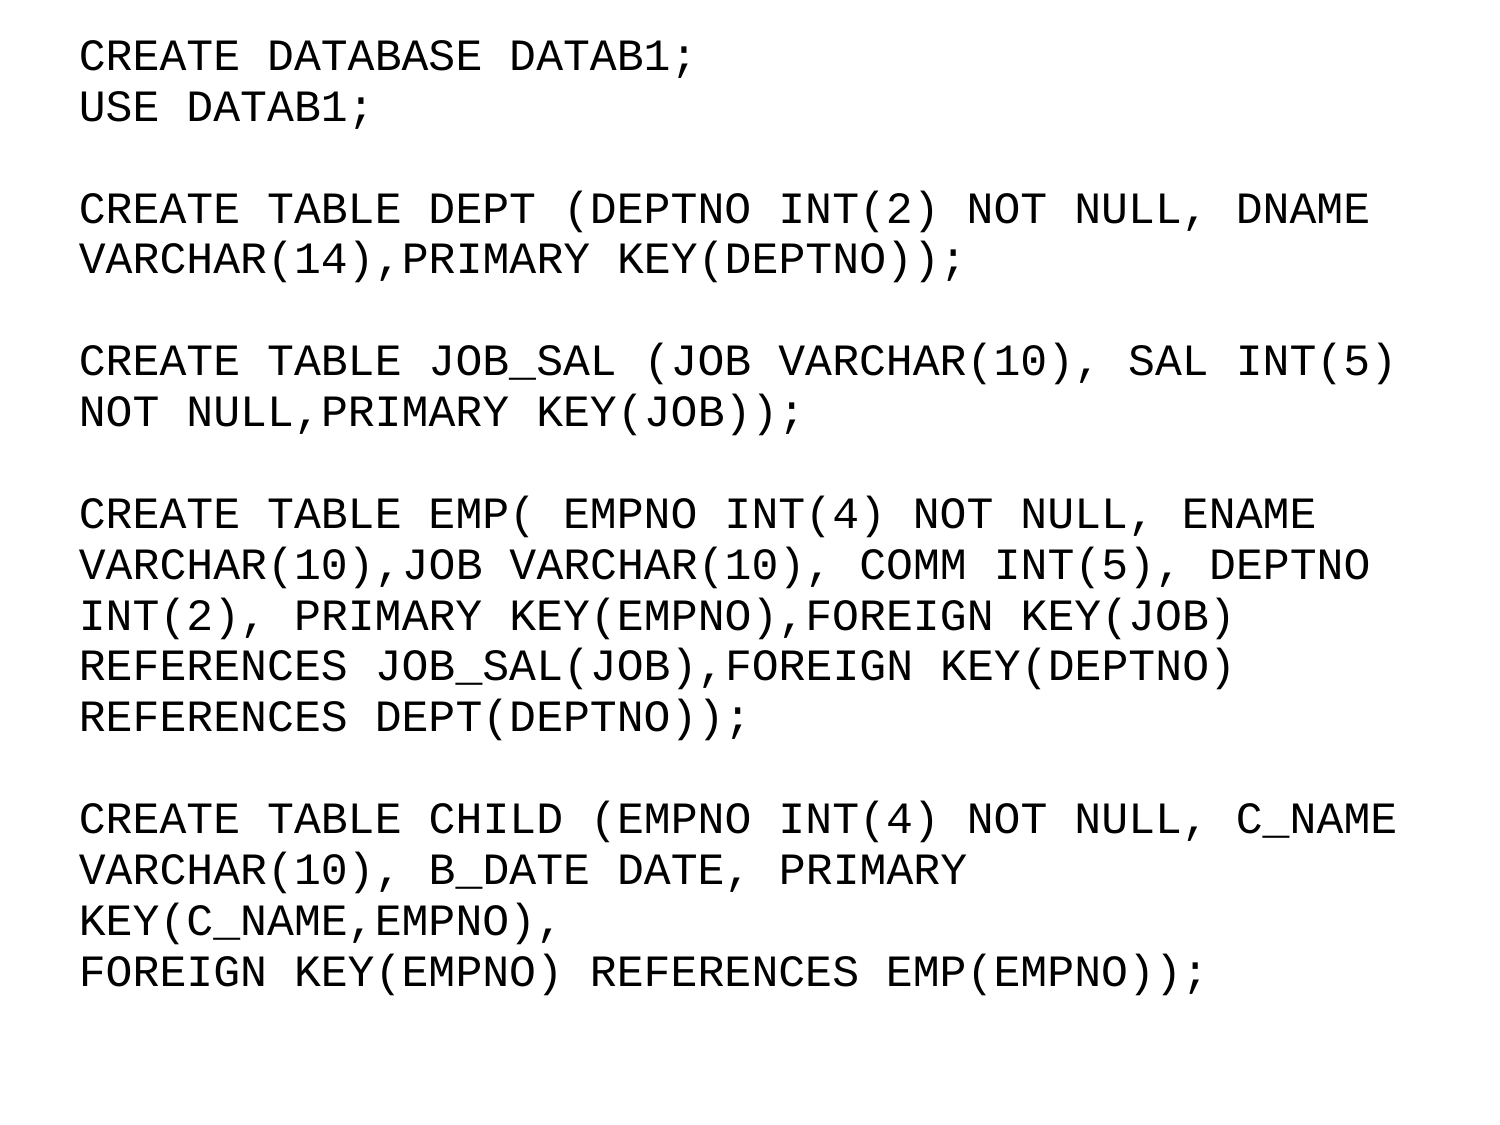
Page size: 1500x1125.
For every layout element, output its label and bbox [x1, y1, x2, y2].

text_box [78, 31, 1459, 999]
